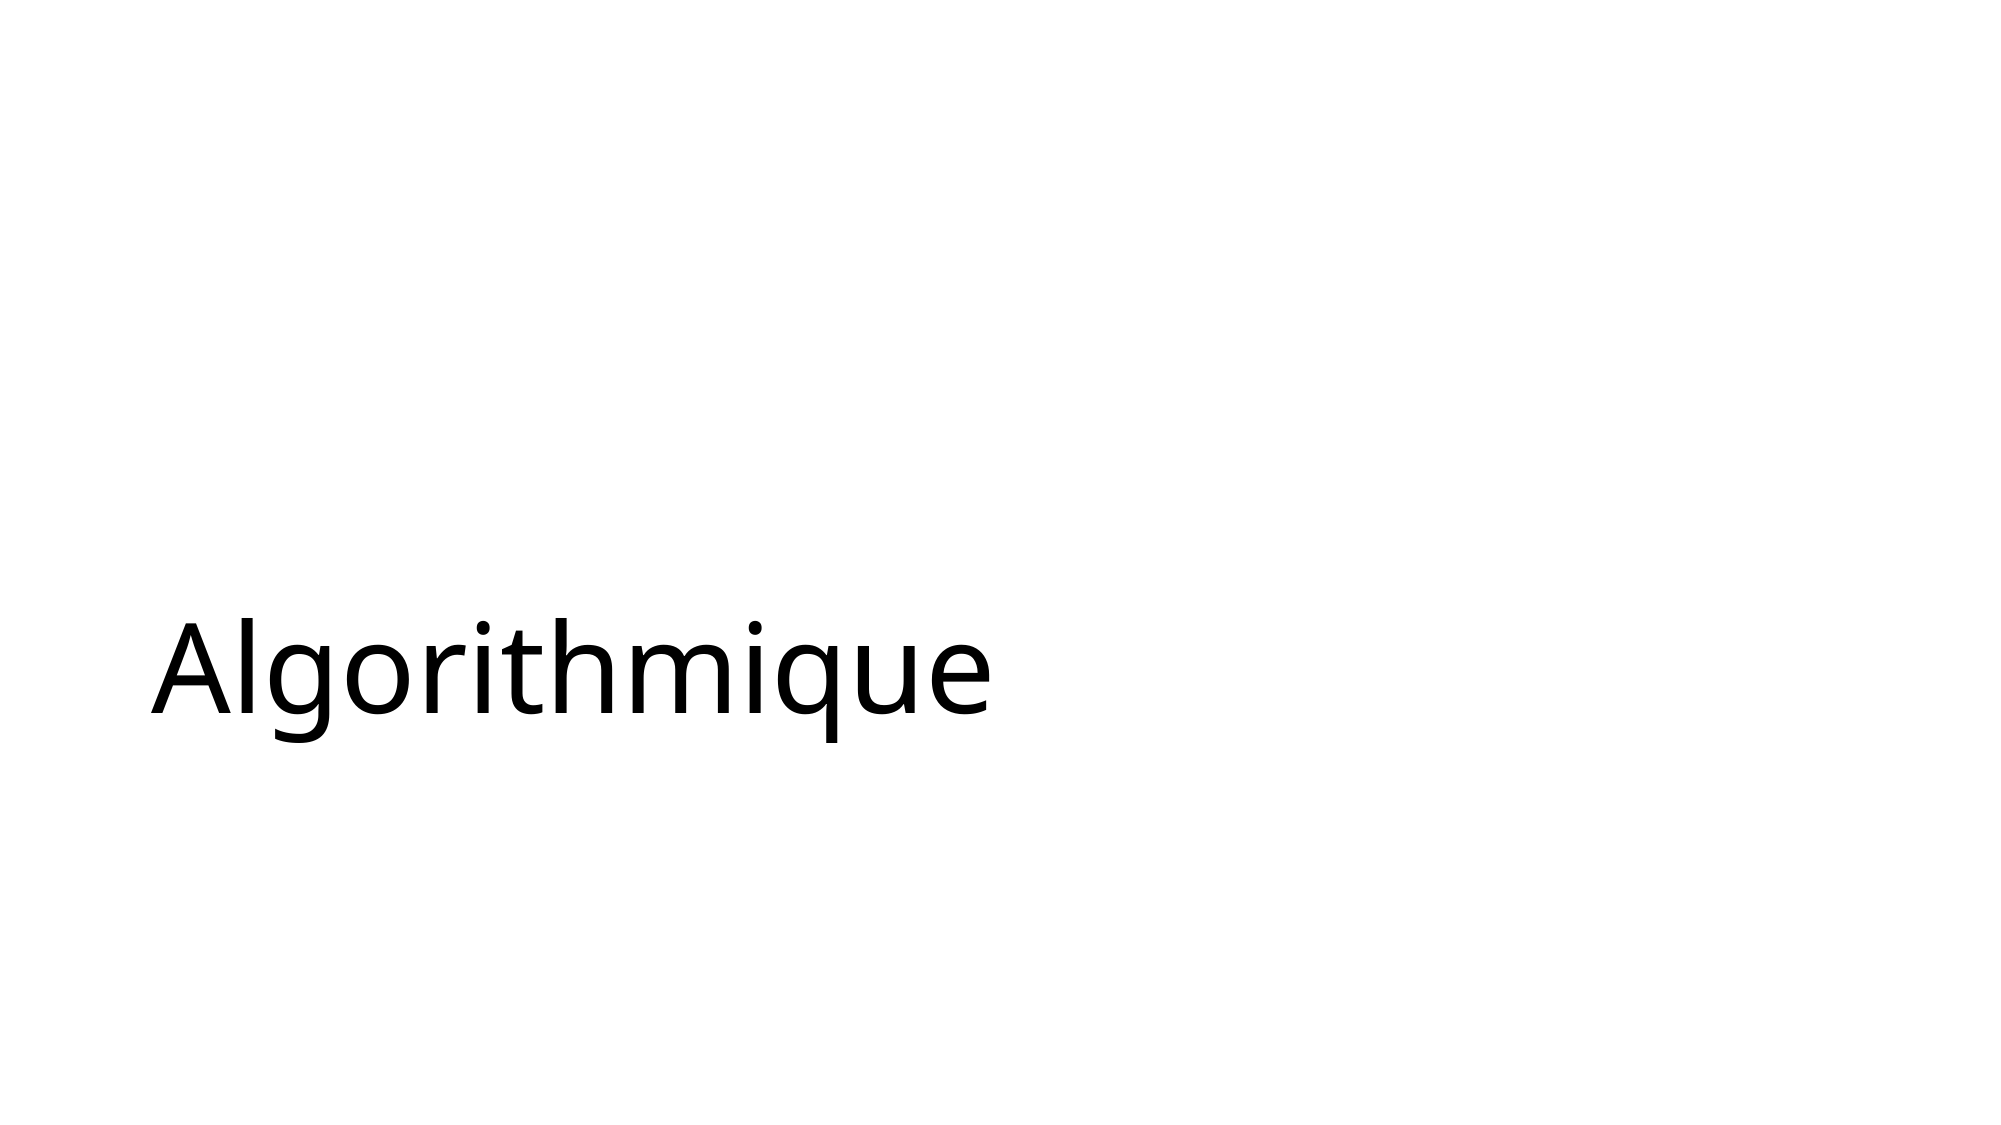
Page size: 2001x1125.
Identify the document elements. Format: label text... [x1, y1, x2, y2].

title Algorithmique [136, 280, 1862, 749]
